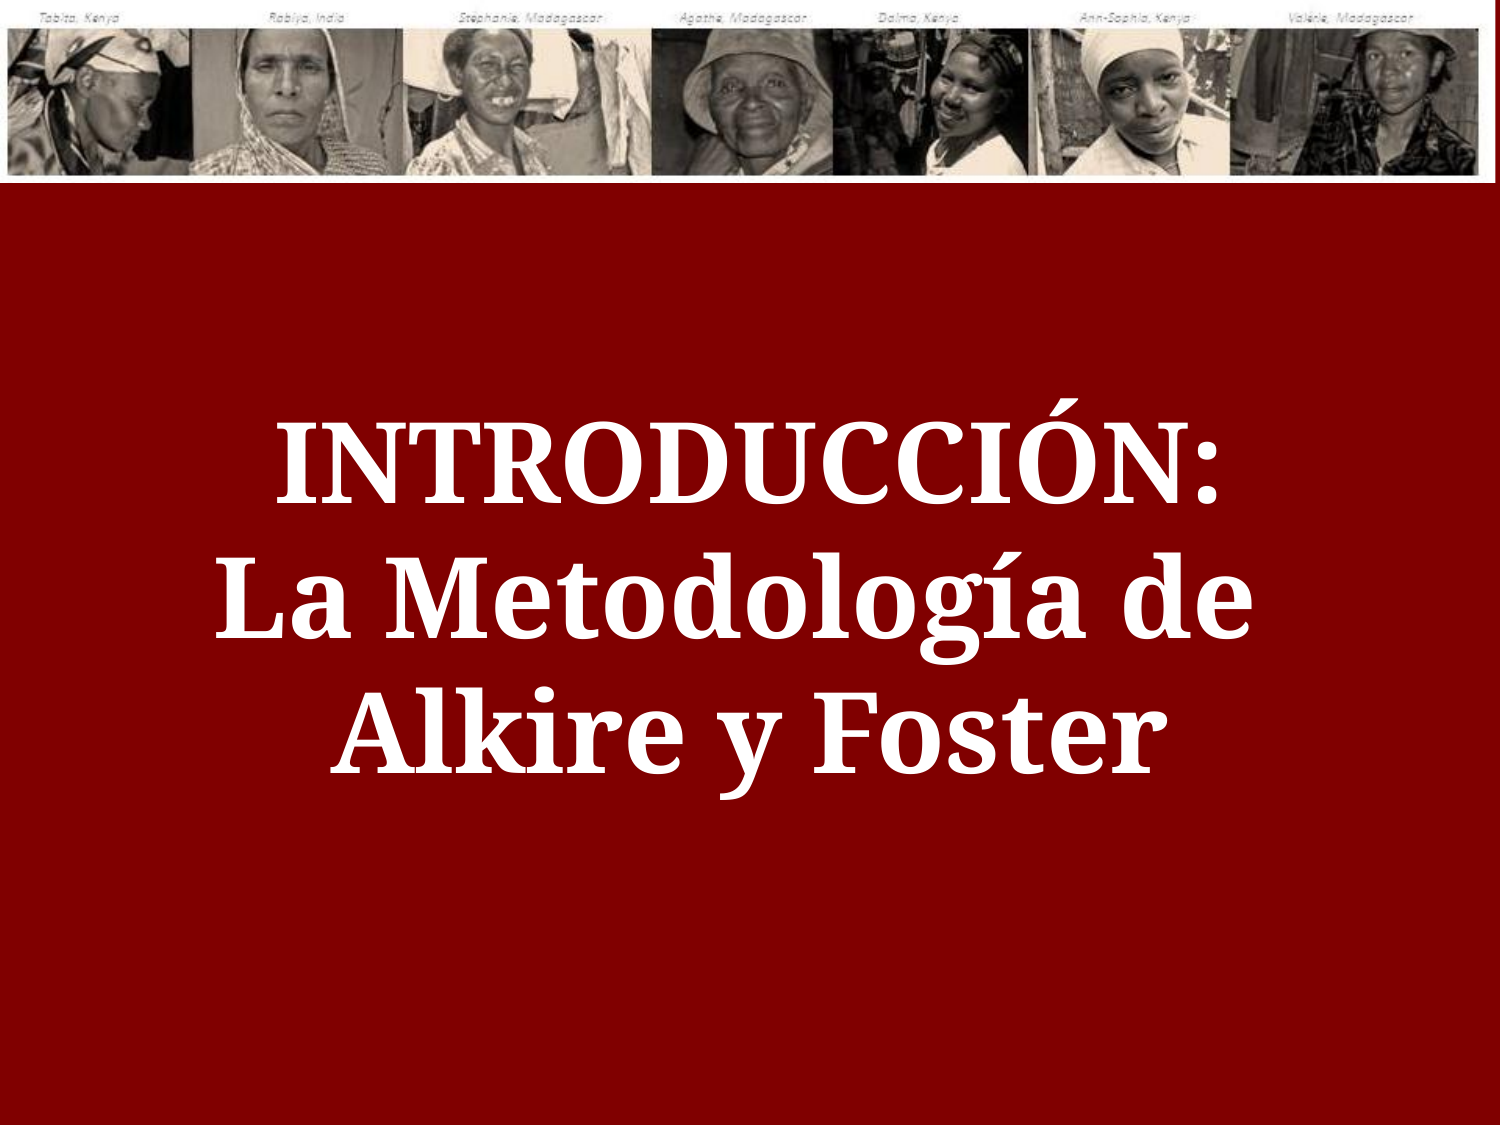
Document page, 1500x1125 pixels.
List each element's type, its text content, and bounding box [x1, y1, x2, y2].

title [0, 0, 1500, 1125]
picture [0, 0, 1496, 183]
text_box INTRODUCCIÓN: La Metodología de Alkire y Foster [74, 248, 1425, 436]
